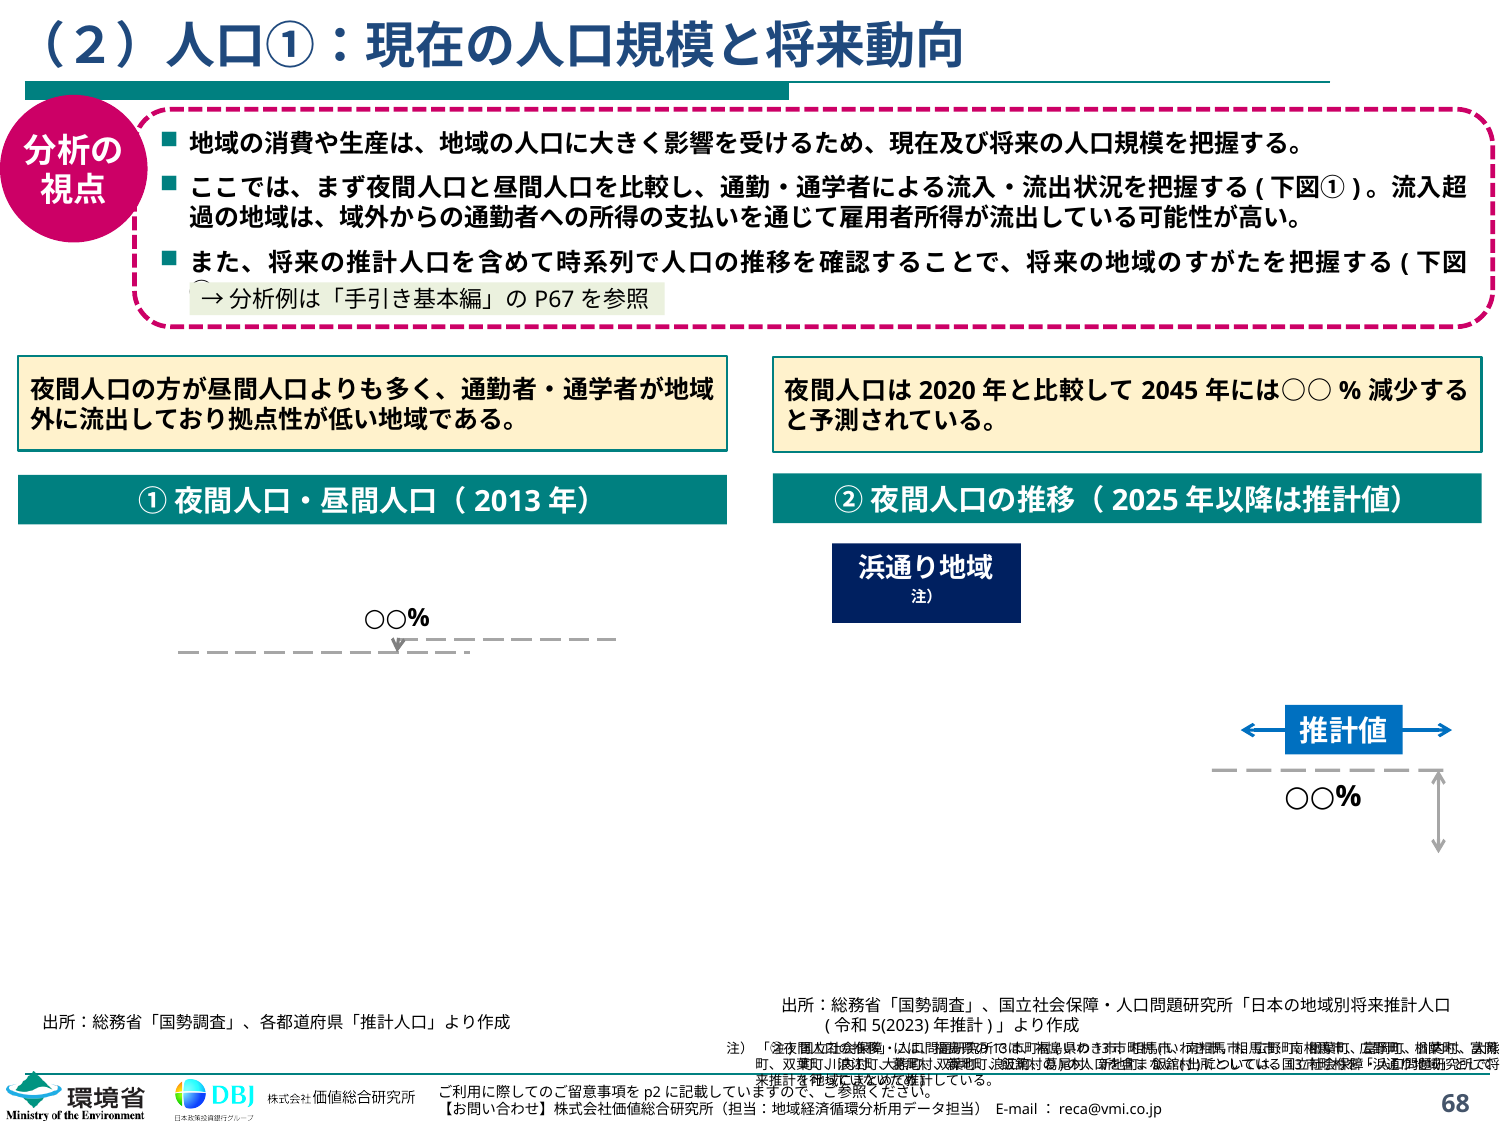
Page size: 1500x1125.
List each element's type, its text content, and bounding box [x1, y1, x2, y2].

picture [171, 1075, 419, 1125]
picture [2, 1071, 148, 1125]
text_box ○○% [324, 593, 470, 639]
text_box 夜間人口の方が昼間人口よりも多く、通勤者・通学者が地域外に流出しており拠点性が低い地域である。 [18, 356, 727, 451]
text_box 推計値 [1285, 739, 1403, 755]
text_box 出所：総務省「国勢調査」、国立社会保障・人口問題研究所「日本の地域別将来推計人口(令和5(2023)年推計)」より作成 [766, 987, 1475, 1039]
text_box 分析の 視点 [0, 94, 148, 243]
text_box ①夜間人口・昼間人口（2013年） [18, 474, 727, 525]
text_box 注） 「②夜間人口の推移」には、福島県の13市町村(いわき市、相馬市、南相馬市、広野町、楢葉町、富岡町、川内村、大熊町、双葉町、浪江町、葛尾村、新地町、飯舘村の)の人口を含まない(出所としている国立社会保障・人口問題研究所で将来推計を行っていないため) [726, 1039, 1500, 1089]
text_box 出所：総務省「国勢調査」、各都道府県「推計人口」より作成 [27, 1004, 694, 1039]
text_box ②夜間人口の推移（2025年以降は推計値） [772, 473, 1482, 524]
text_box ○○% [1269, 770, 1438, 820]
title （２）人口①：現在の人口規模と将来動向 [0, 0, 1304, 82]
text_box 推計値 [1285, 704, 1403, 729]
text_box 夜間人口は2020年と比較して2045年には○○%減少すると予測されている。 [772, 357, 1482, 452]
text_box 地域の消費や生産は、地域の人口に大きく影響を受けるため、現在及び将来の人口規模を把握する。 ここでは、まず夜間人口と昼間人口を比較し、通勤・通学者による流入・流出状況を把握する(下図①)。流入超過の地域は、域外からの通勤者への所得の支払いを通じて雇用者所得が流出している可能性が高い。 また、将来の推計人口を含めて時系列で人口の推移を確認することで、将来の地域のすがたを把握する(下図②)。 [134, 109, 1493, 327]
slide_number 68 [1411, 1089, 1500, 1122]
text_box 浜通り地域注） [832, 543, 1021, 623]
text_box →分析例は「手引き基本編」のP67を参照 [189, 282, 665, 316]
